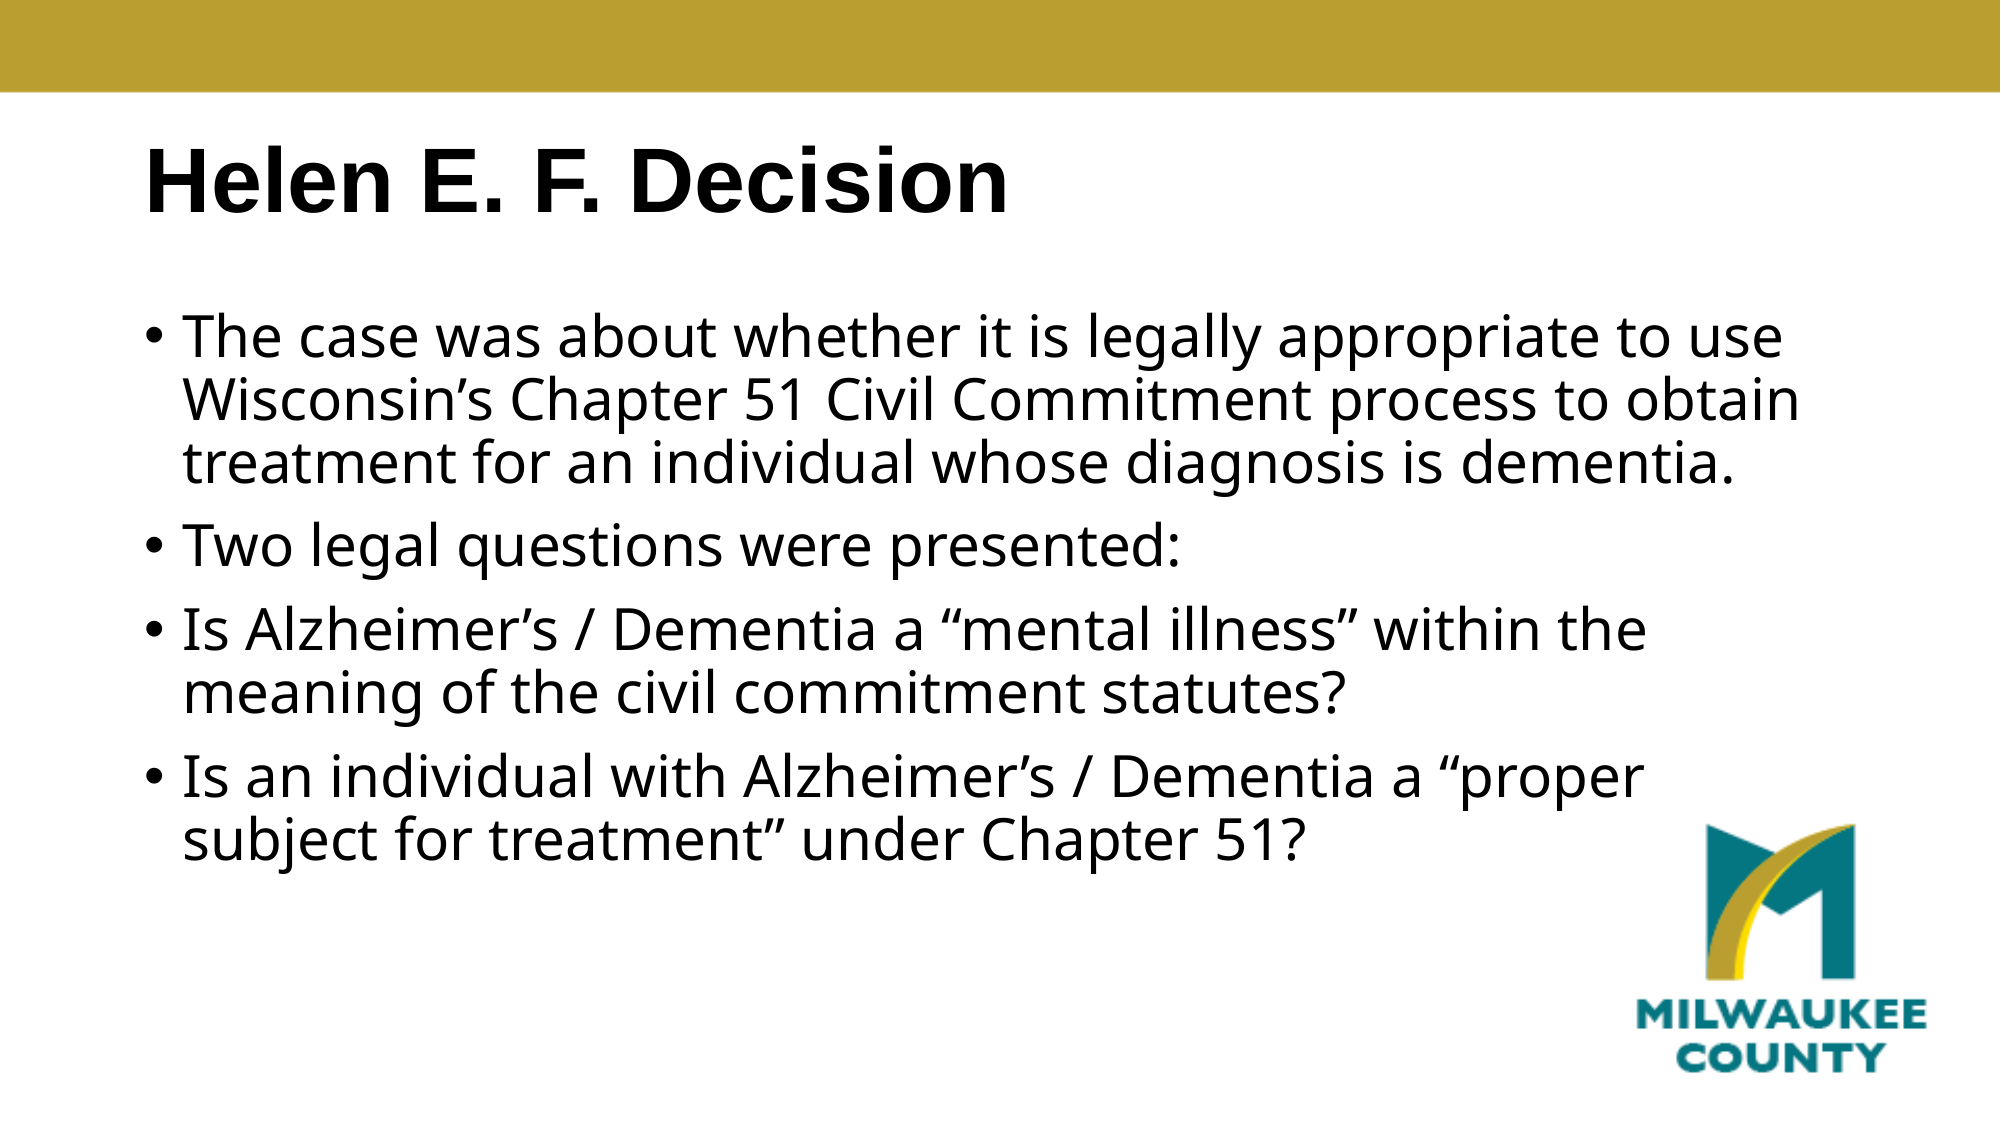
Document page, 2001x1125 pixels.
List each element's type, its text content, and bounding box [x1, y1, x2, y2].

title Helen E. F. Decision [136, 88, 1863, 278]
list The case was about whether it is legally appropriate to use Wisconsin’s Chapter 51 Civil Commitment process to obtain treatment for an individual whose diagnosis is dementia. Two legal questions were presented: Is Alzheimer’s / Dementia a “mental illness” within the meaning of the civil commitment statutes? Is an individual with Alzheimer’s / Dementia a “proper subject for treatment” under Chapter 51? [136, 298, 1863, 1014]
picture [0, 0, 2000, 1125]
